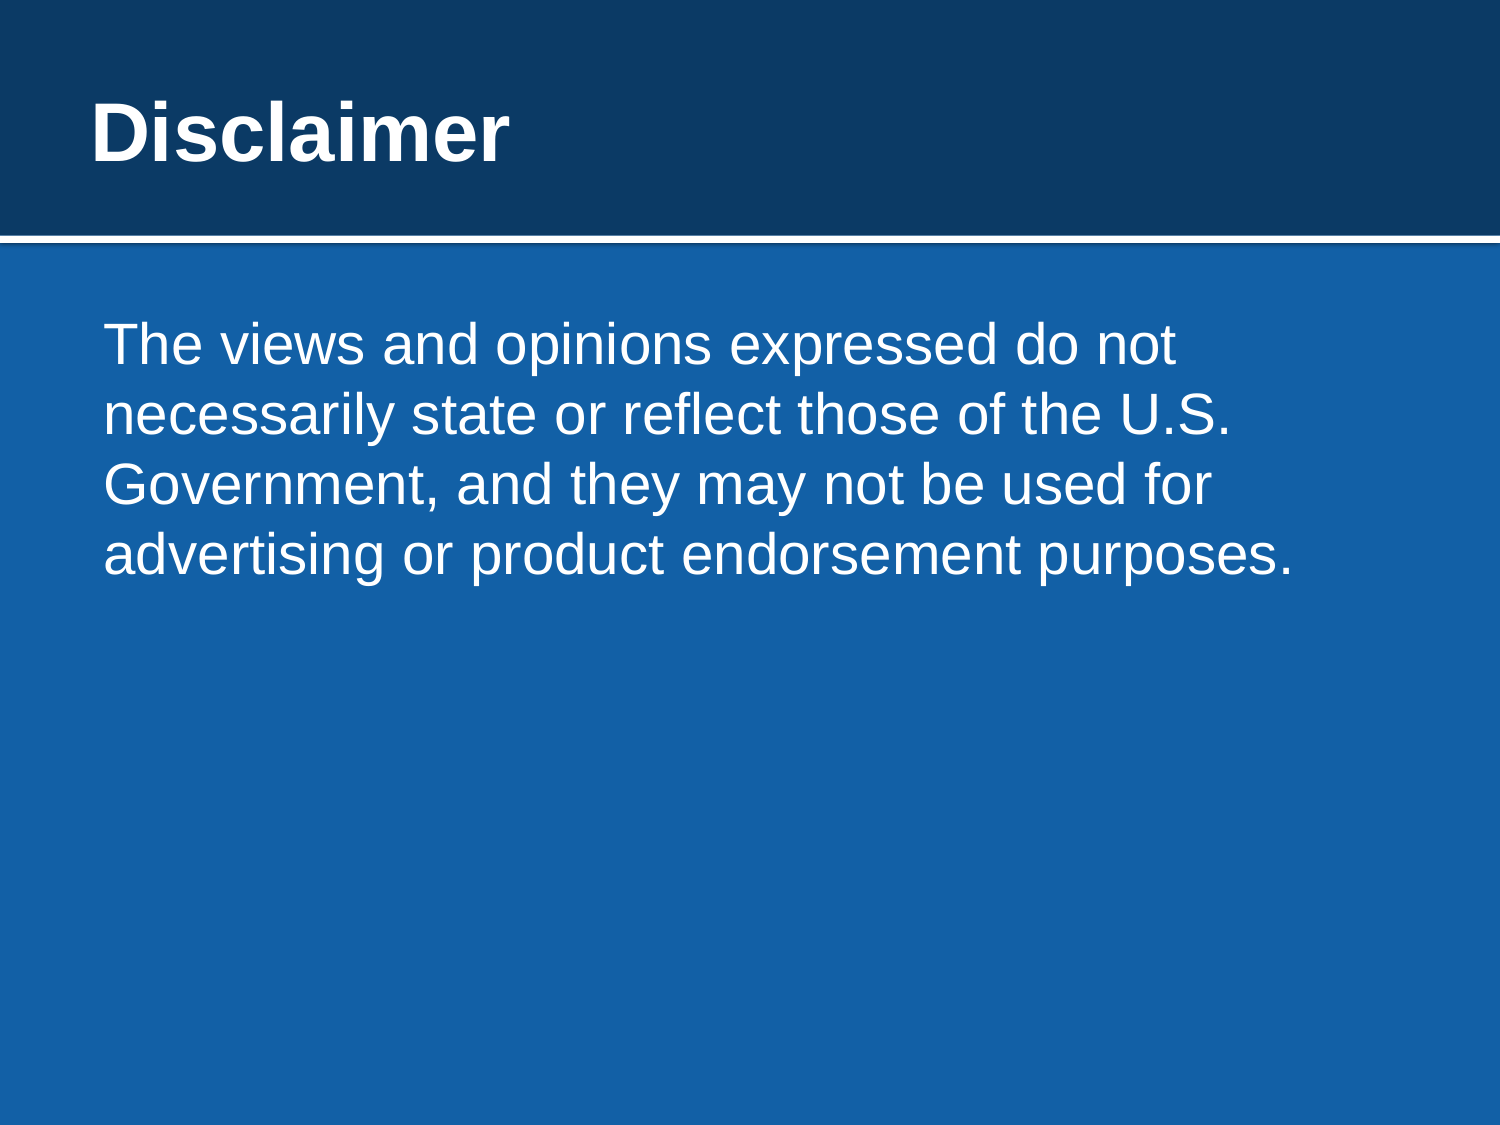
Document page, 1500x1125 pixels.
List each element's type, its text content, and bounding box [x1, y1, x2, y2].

list The views and opinions expressed do not necessarily state or reflect those of the U.S. Government, and they may not be used for advertising or product endorsement purposes. [74, 290, 1426, 966]
title Disclaimer [75, 25, 1425, 231]
